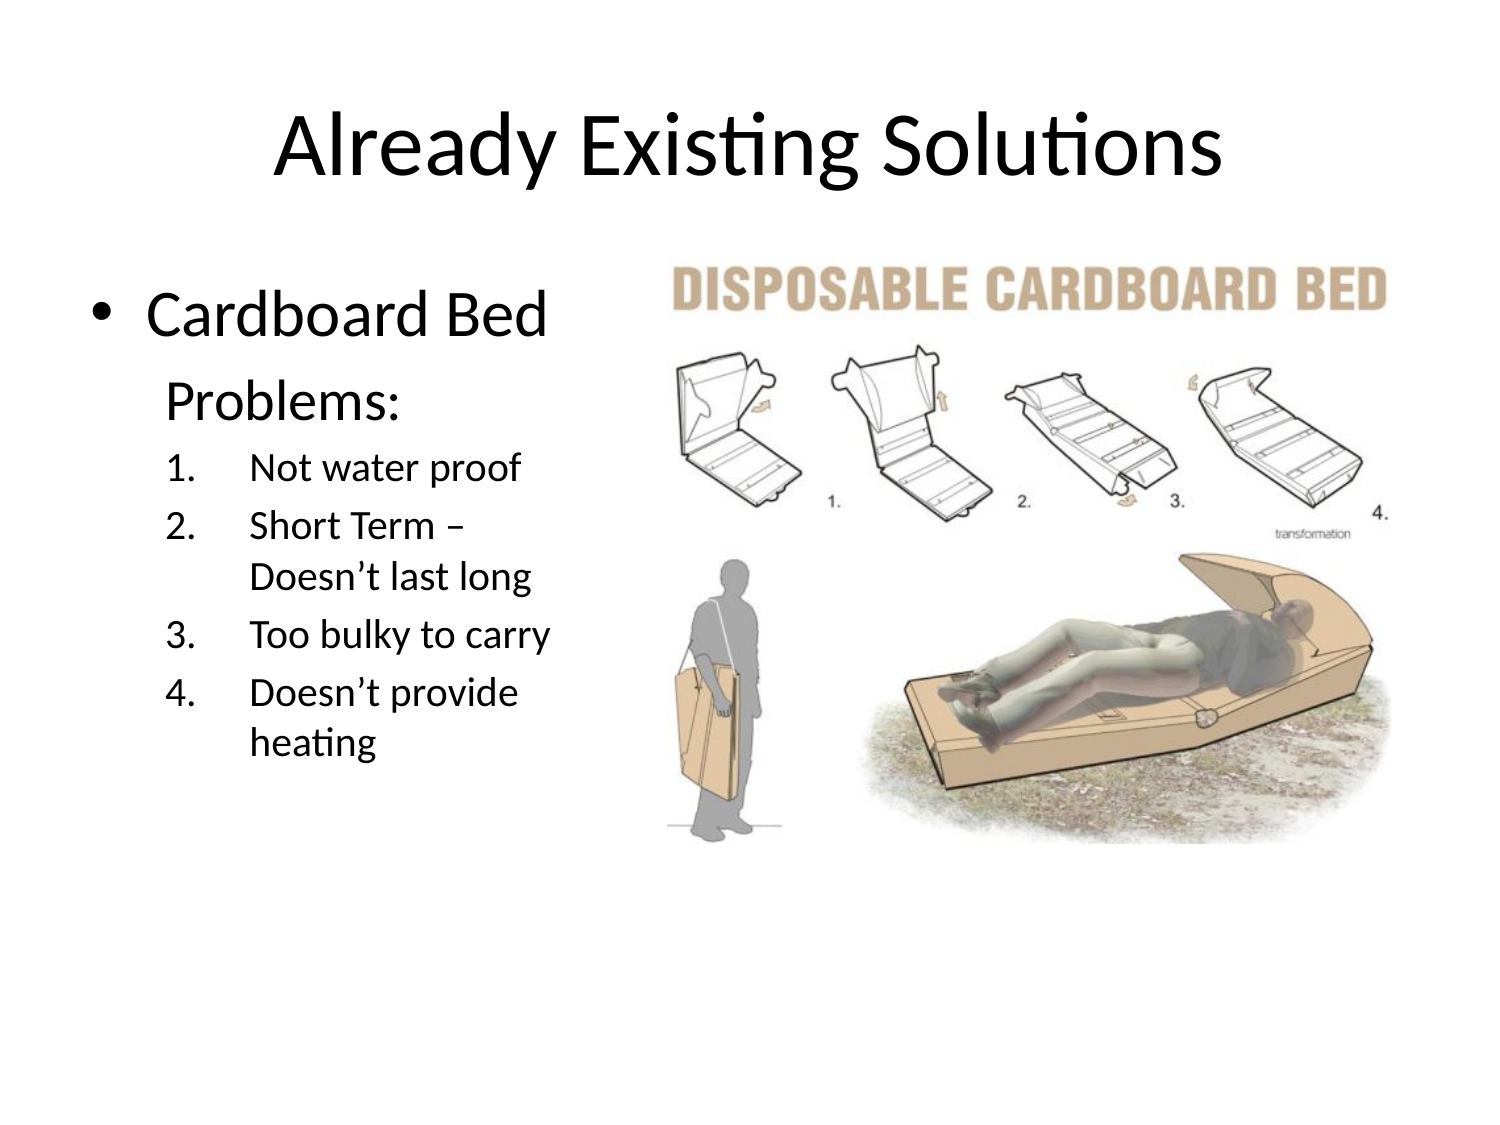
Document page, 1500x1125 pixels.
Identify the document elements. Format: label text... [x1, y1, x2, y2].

picture [667, 255, 1392, 844]
title Already Existing Solutions [75, 45, 1425, 233]
list Cardboard Bed Problems: Not water proof Short Term – Doesn’t last long Too bulky to carry Doesn’t provide heating [75, 262, 609, 1005]
